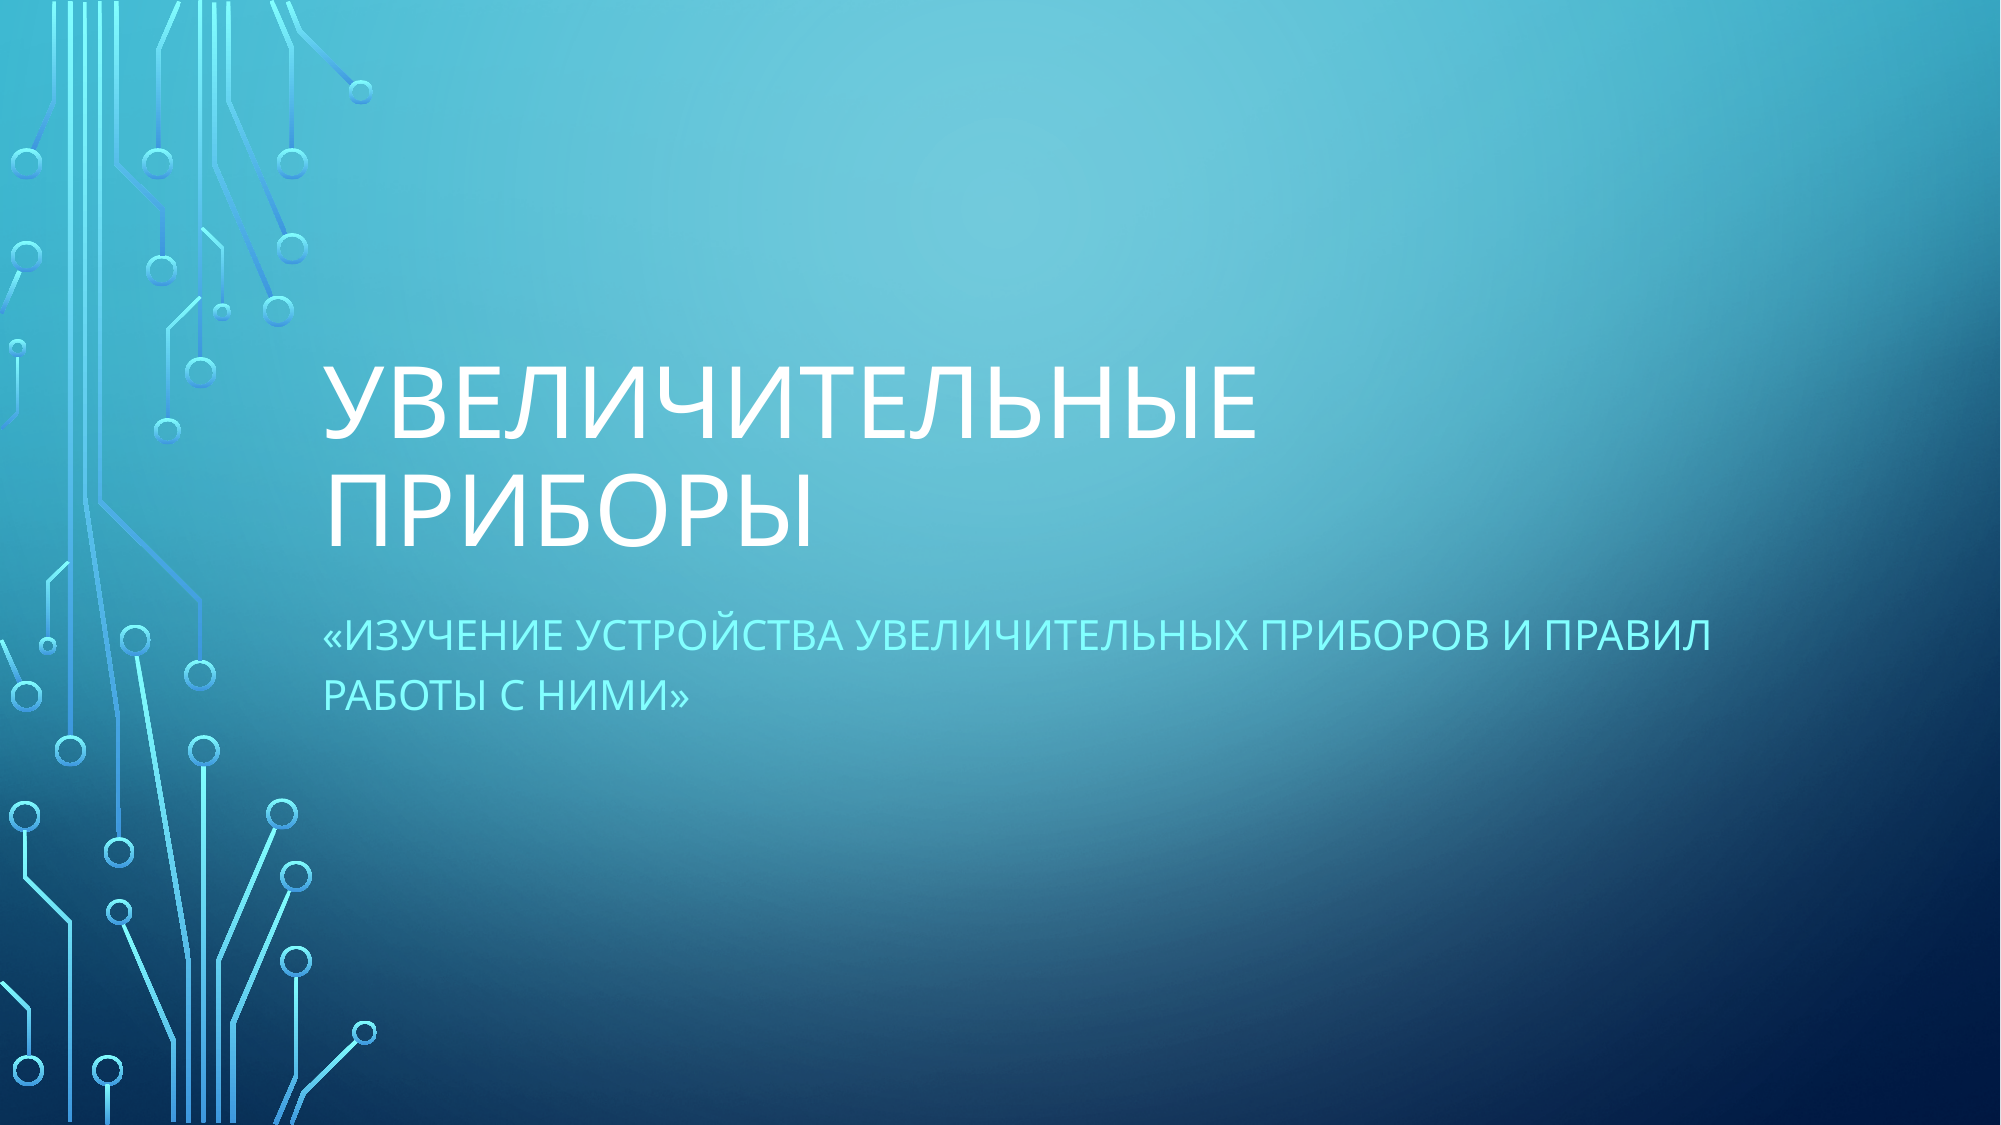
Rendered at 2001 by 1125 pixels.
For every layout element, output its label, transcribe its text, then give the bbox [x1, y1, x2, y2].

title Увеличительные приборы [307, 184, 1750, 576]
subtitle «Изучение устройства увеличительных приборов и правил работы с ними» [307, 590, 1750, 863]
